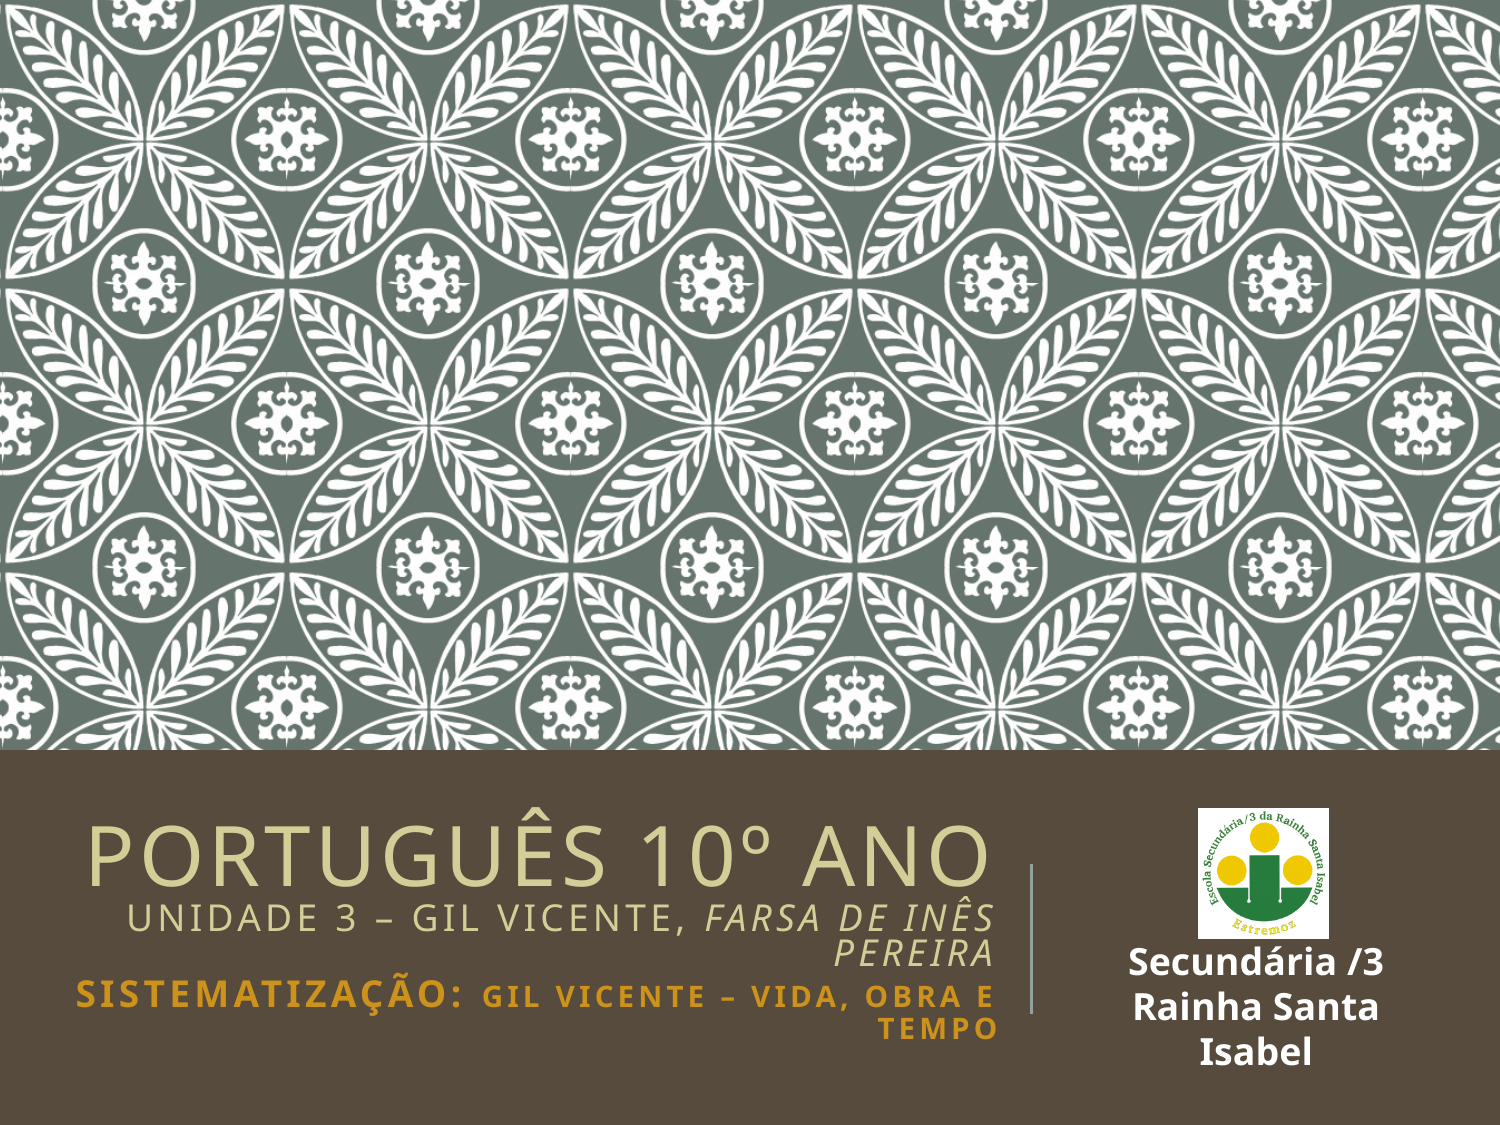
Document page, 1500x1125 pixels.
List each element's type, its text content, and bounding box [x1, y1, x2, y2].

subtitle Escola Secundária /3 Rainha Santa Isabel [1059, 813, 1454, 1054]
picture [1198, 808, 1329, 939]
title Português 10º ano Unidade 3 – Gil Vicente, farsa de Inês Pereira Sistematização: Gil Vicente – Vida, obra e tempo [56, 813, 1013, 1054]
